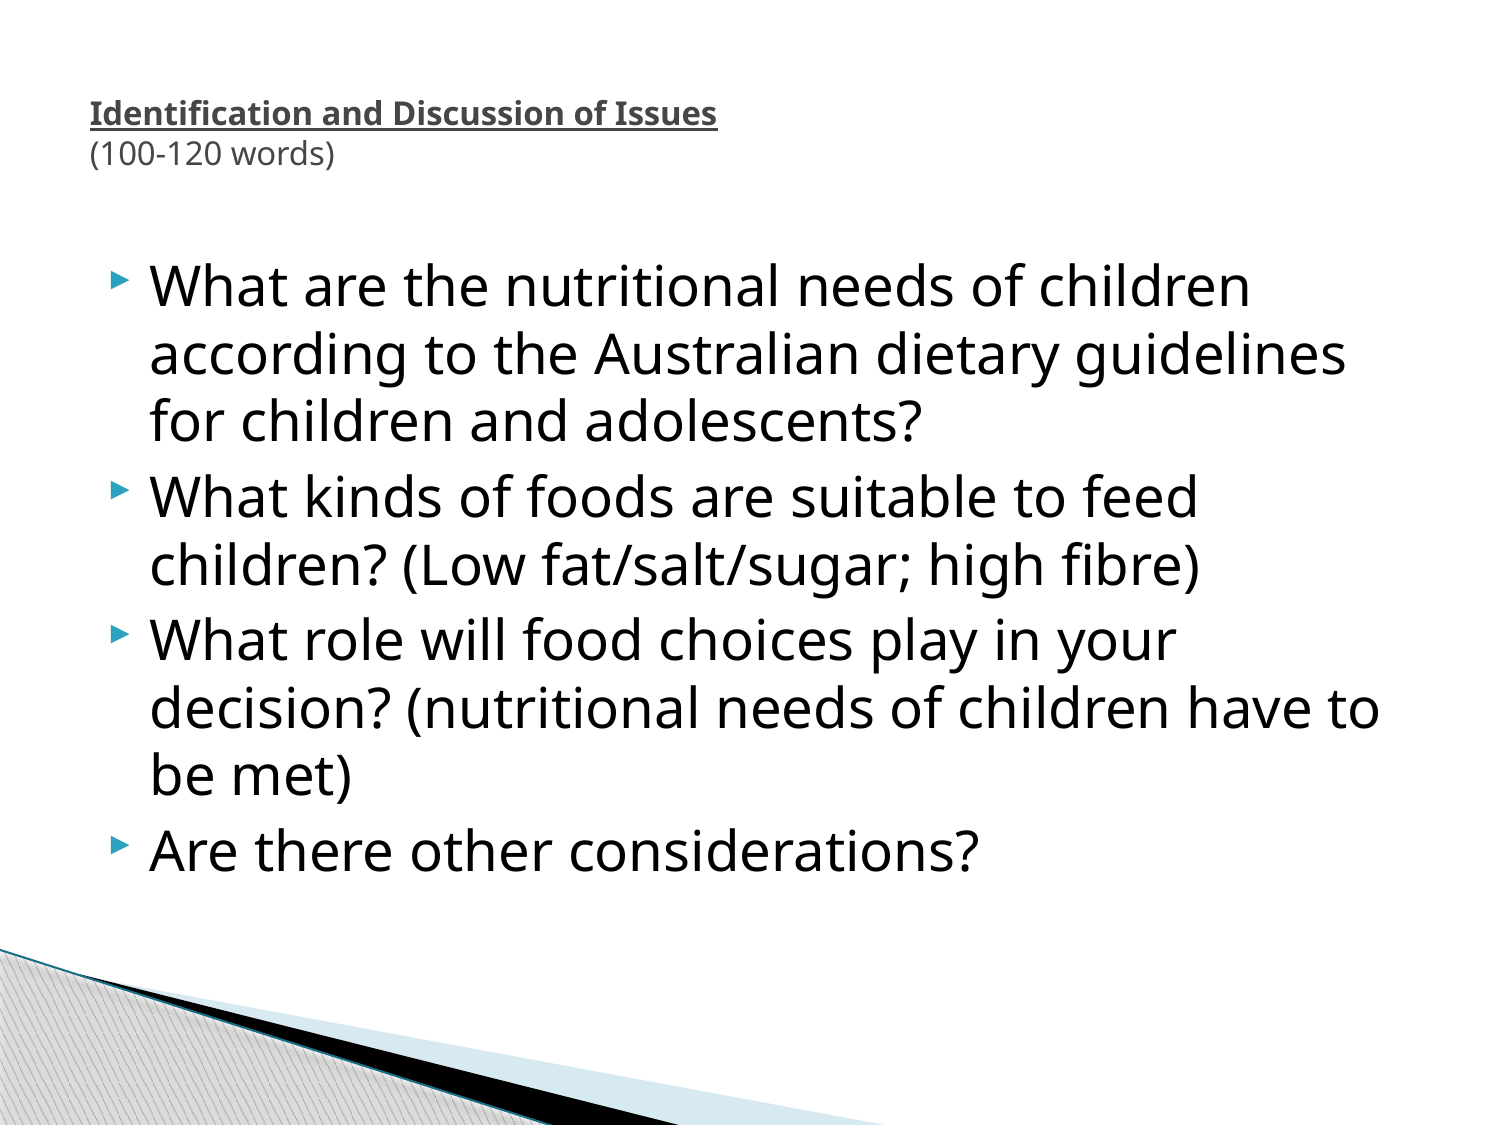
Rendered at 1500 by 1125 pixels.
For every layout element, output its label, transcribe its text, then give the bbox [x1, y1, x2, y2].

list What are the nutritional needs of children according to the Australian dietary guidelines for children and adolescents? What kinds of foods are suitable to feed children? (Low fat/salt/sugar; high fibre) What role will food choices play in your decision? (nutritional needs of children have to be met) Are there other considerations? [75, 243, 1425, 986]
title Identification and Discussion of Issues (100-120 words) [75, 45, 1425, 233]
